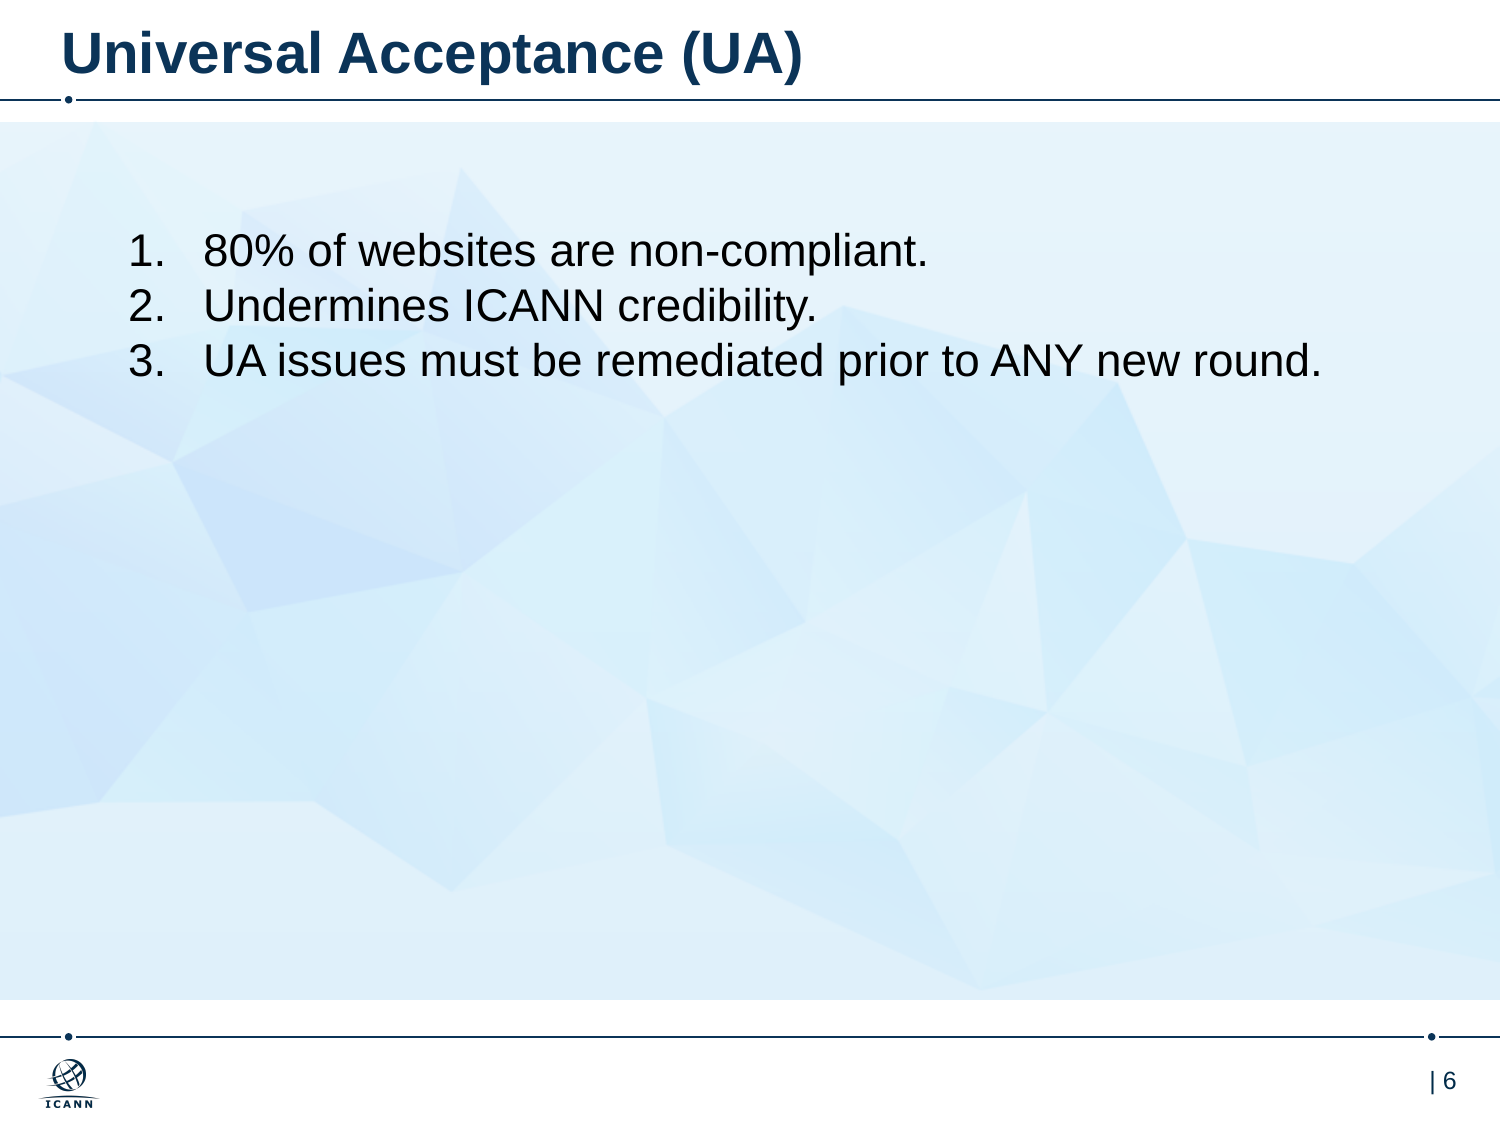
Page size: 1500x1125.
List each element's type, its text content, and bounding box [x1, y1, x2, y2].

text_box 80% of websites are non-compliant. Undermines ICANN credibility. UA issues must be remediated prior to ANY new round. [113, 212, 1399, 393]
picture [0, 1000, 1500, 1125]
title Universal Acceptance (UA) [61, 7, 1376, 82]
picture [0, 0, 1500, 122]
